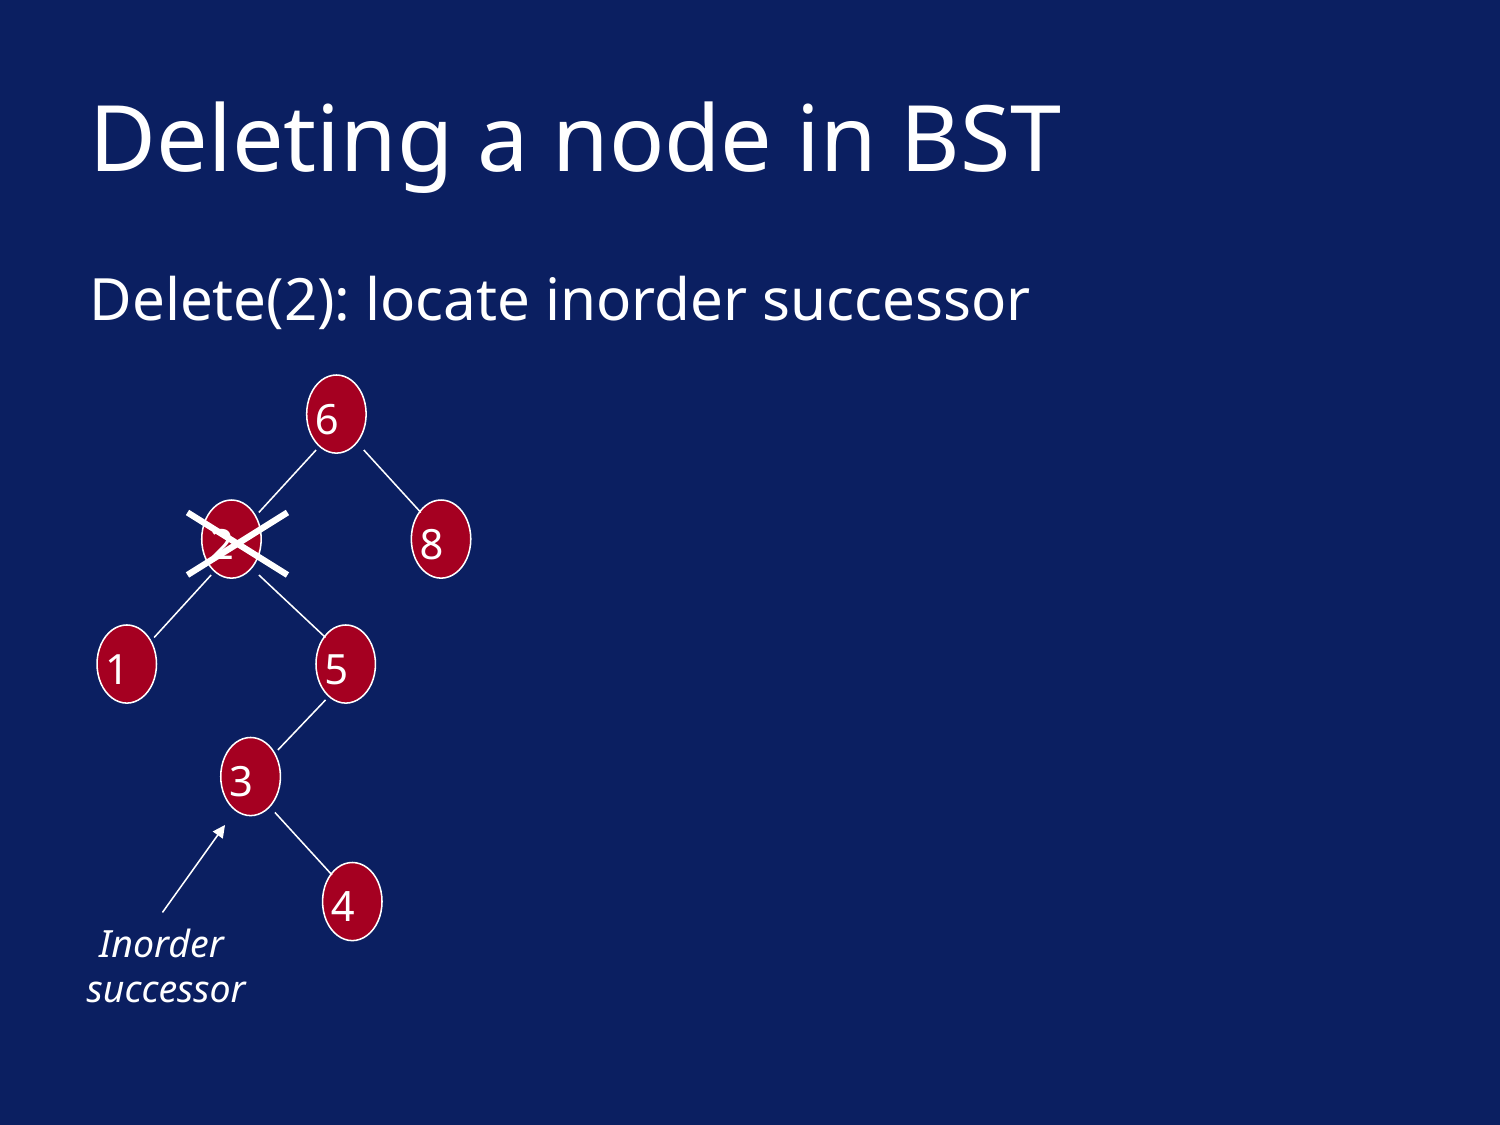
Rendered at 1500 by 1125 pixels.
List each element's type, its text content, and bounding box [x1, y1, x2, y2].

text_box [187, 512, 288, 576]
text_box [87, 624, 157, 714]
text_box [258, 574, 326, 638]
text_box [363, 449, 421, 513]
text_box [277, 699, 326, 751]
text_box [274, 812, 333, 876]
text_box Inorder successor [37, 912, 296, 1018]
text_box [216, 584, 253, 589]
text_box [162, 824, 226, 913]
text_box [401, 499, 472, 589]
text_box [312, 862, 383, 951]
list Delete(2): locate inorder successor [74, 262, 1425, 338]
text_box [153, 574, 212, 638]
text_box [191, 499, 253, 509]
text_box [296, 374, 367, 464]
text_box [306, 624, 376, 714]
title Deleting a node in BST [74, 59, 1425, 210]
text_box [258, 449, 317, 513]
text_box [210, 737, 281, 826]
